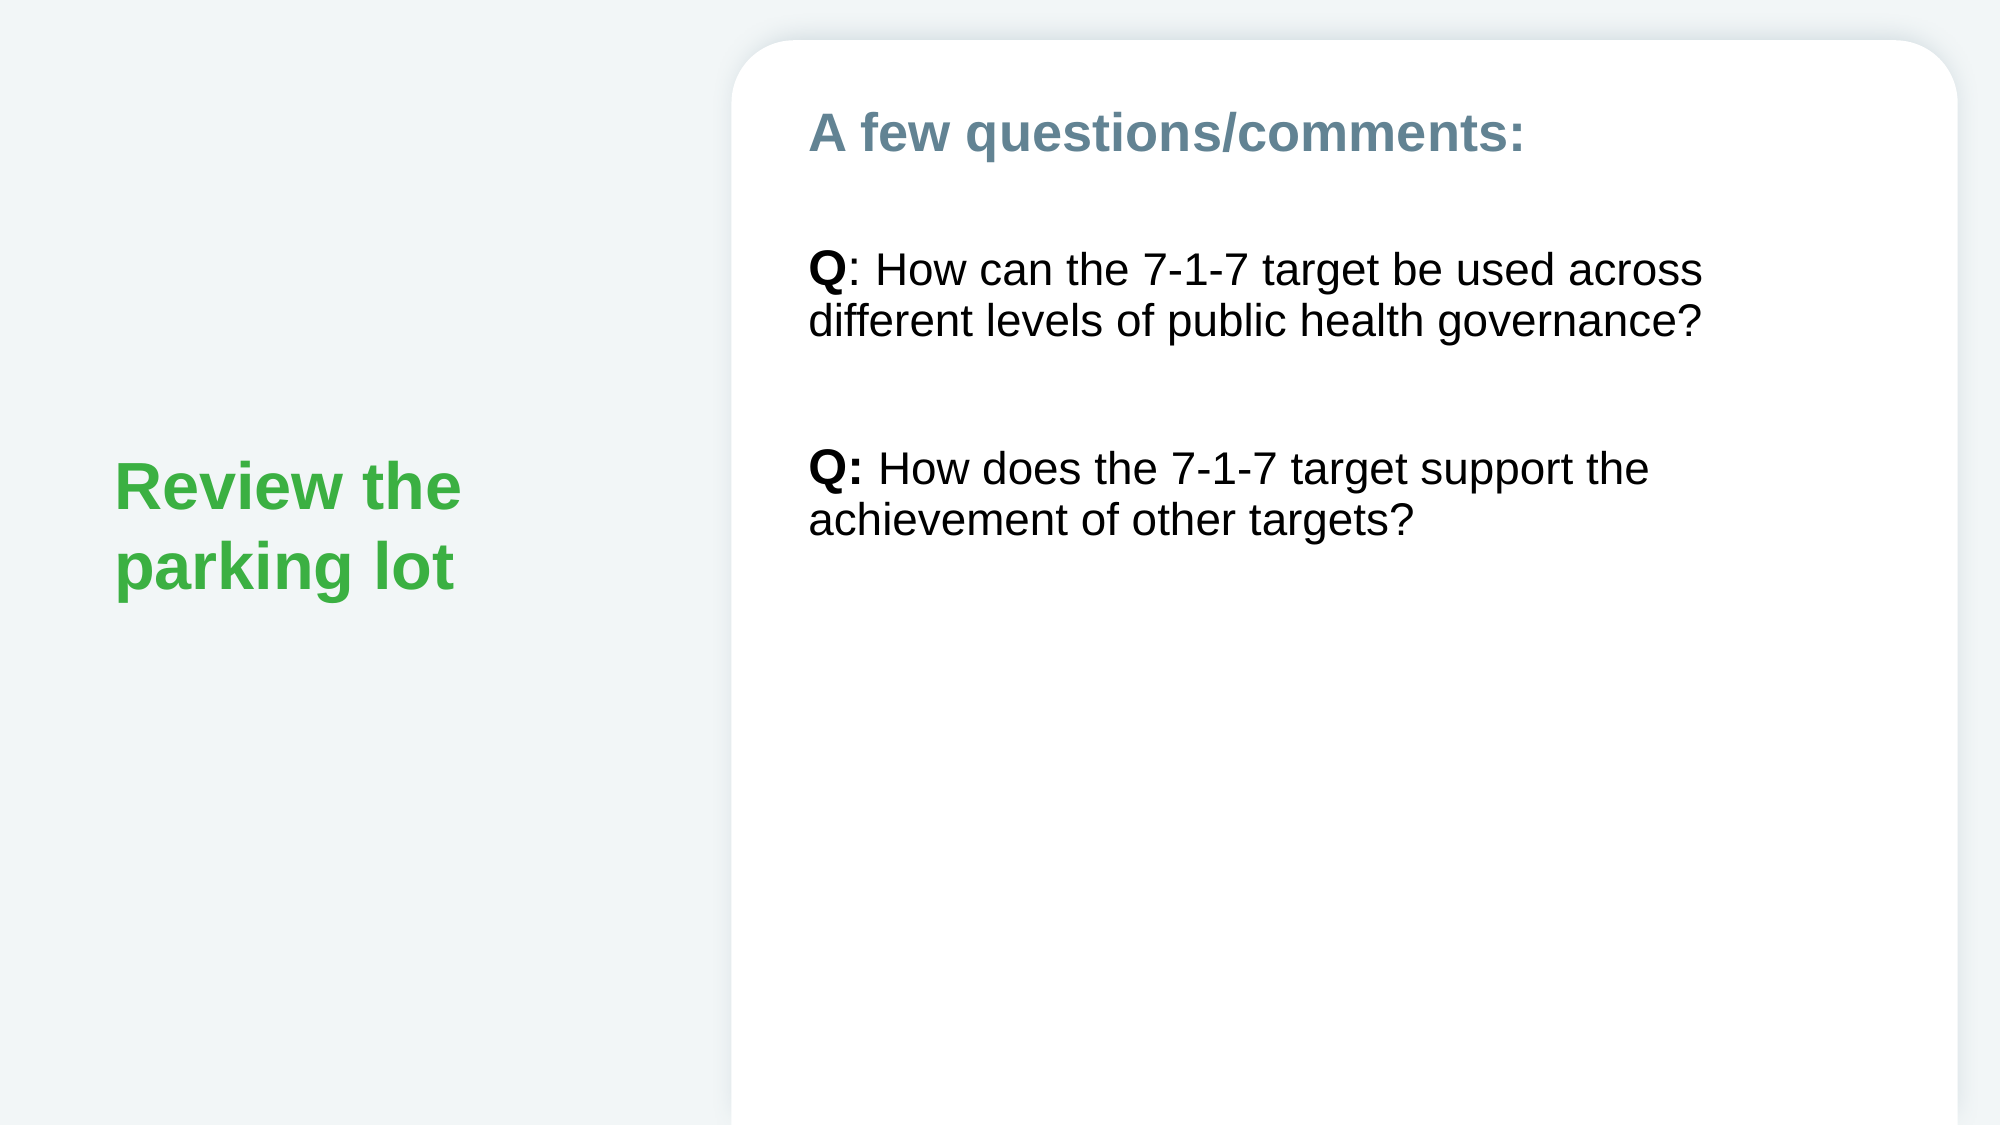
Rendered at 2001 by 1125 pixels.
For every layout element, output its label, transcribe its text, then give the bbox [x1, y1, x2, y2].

list Q: How can the 7-1-7 target be used across different levels of public health governance? Q: How does the 7-1-7 target support the achievement of other targets? [793, 235, 1892, 1060]
title Review the parking lot [99, 235, 668, 611]
list A few questions/comments: [793, 97, 1892, 164]
